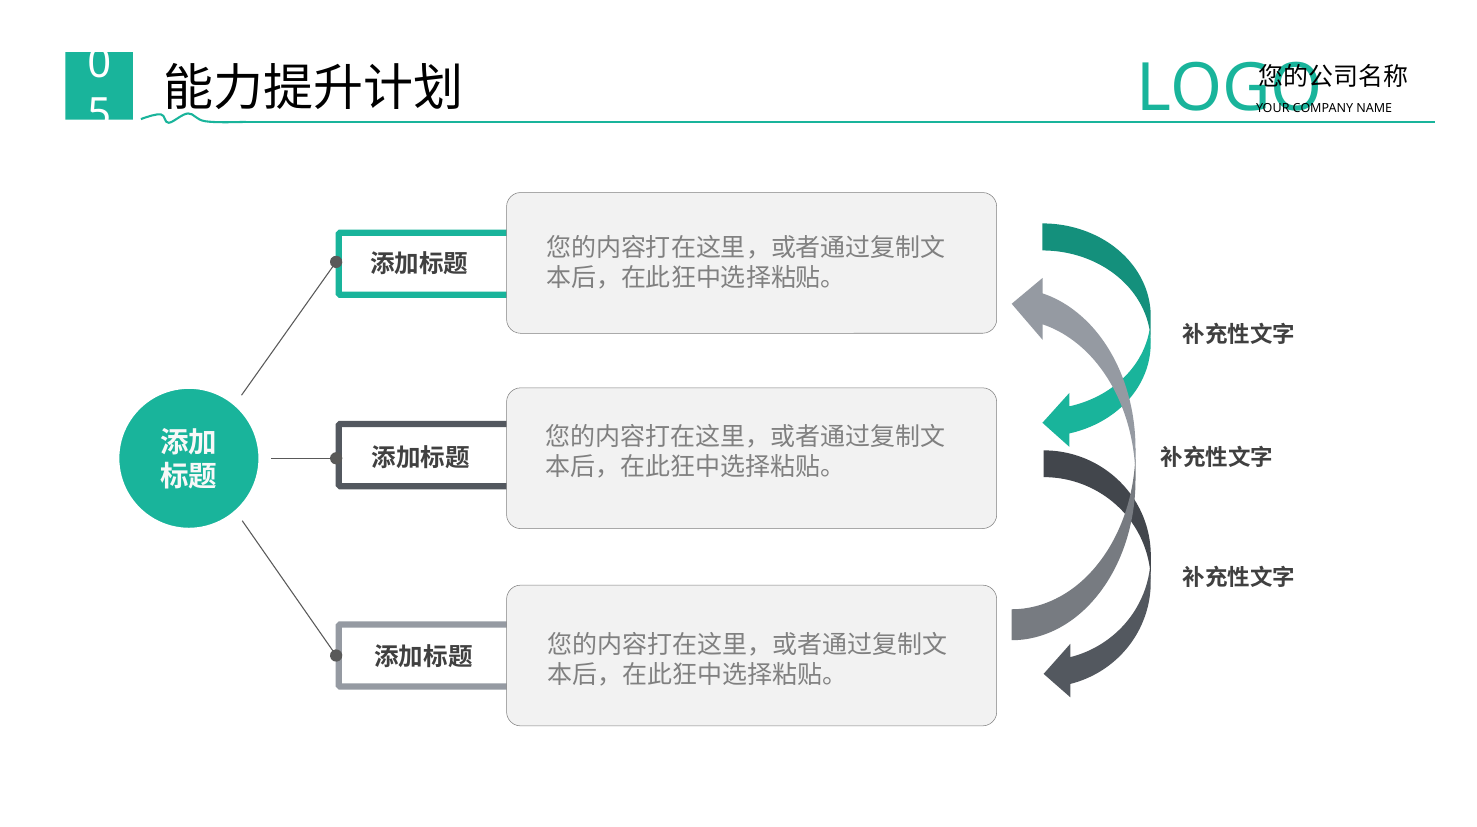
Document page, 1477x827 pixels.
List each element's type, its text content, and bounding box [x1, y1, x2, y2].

text_box 您的内容打在这里，或者通过复制文本后，在此狂中选择粘贴。 [536, 223, 964, 300]
text_box 添加标题 [364, 635, 506, 676]
text_box [238, 255, 343, 400]
text_box [1043, 501, 1151, 698]
text_box 添加 标题 [113, 382, 265, 535]
text_box 您的内容打在这里，或者通过复制文本后，在此狂中选择粘贴。 [535, 412, 963, 489]
text_box 您的内容打在这里，或者通过复制文本后，在此狂中选择粘贴。 [537, 620, 965, 697]
text_box [238, 516, 343, 662]
text_box 能力提升计划 [148, 47, 489, 121]
text_box [338, 232, 506, 295]
text_box 补充性文字 [1150, 438, 1284, 475]
text_box 补充性文字 [1172, 314, 1306, 352]
text_box [1042, 223, 1151, 399]
text_box [338, 624, 506, 687]
text_box 添加标题 [361, 436, 506, 477]
text_box 添加标题 [360, 242, 506, 283]
text_box [506, 585, 997, 726]
text_box [1011, 277, 1136, 641]
text_box [1042, 387, 1122, 447]
text_box 补充性文字 [1172, 558, 1306, 596]
text_box [506, 192, 997, 334]
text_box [1121, 35, 1477, 132]
text_box [338, 424, 506, 487]
text_box 05 [64, 51, 134, 121]
text_box [506, 387, 997, 529]
text_box [140, 112, 246, 124]
